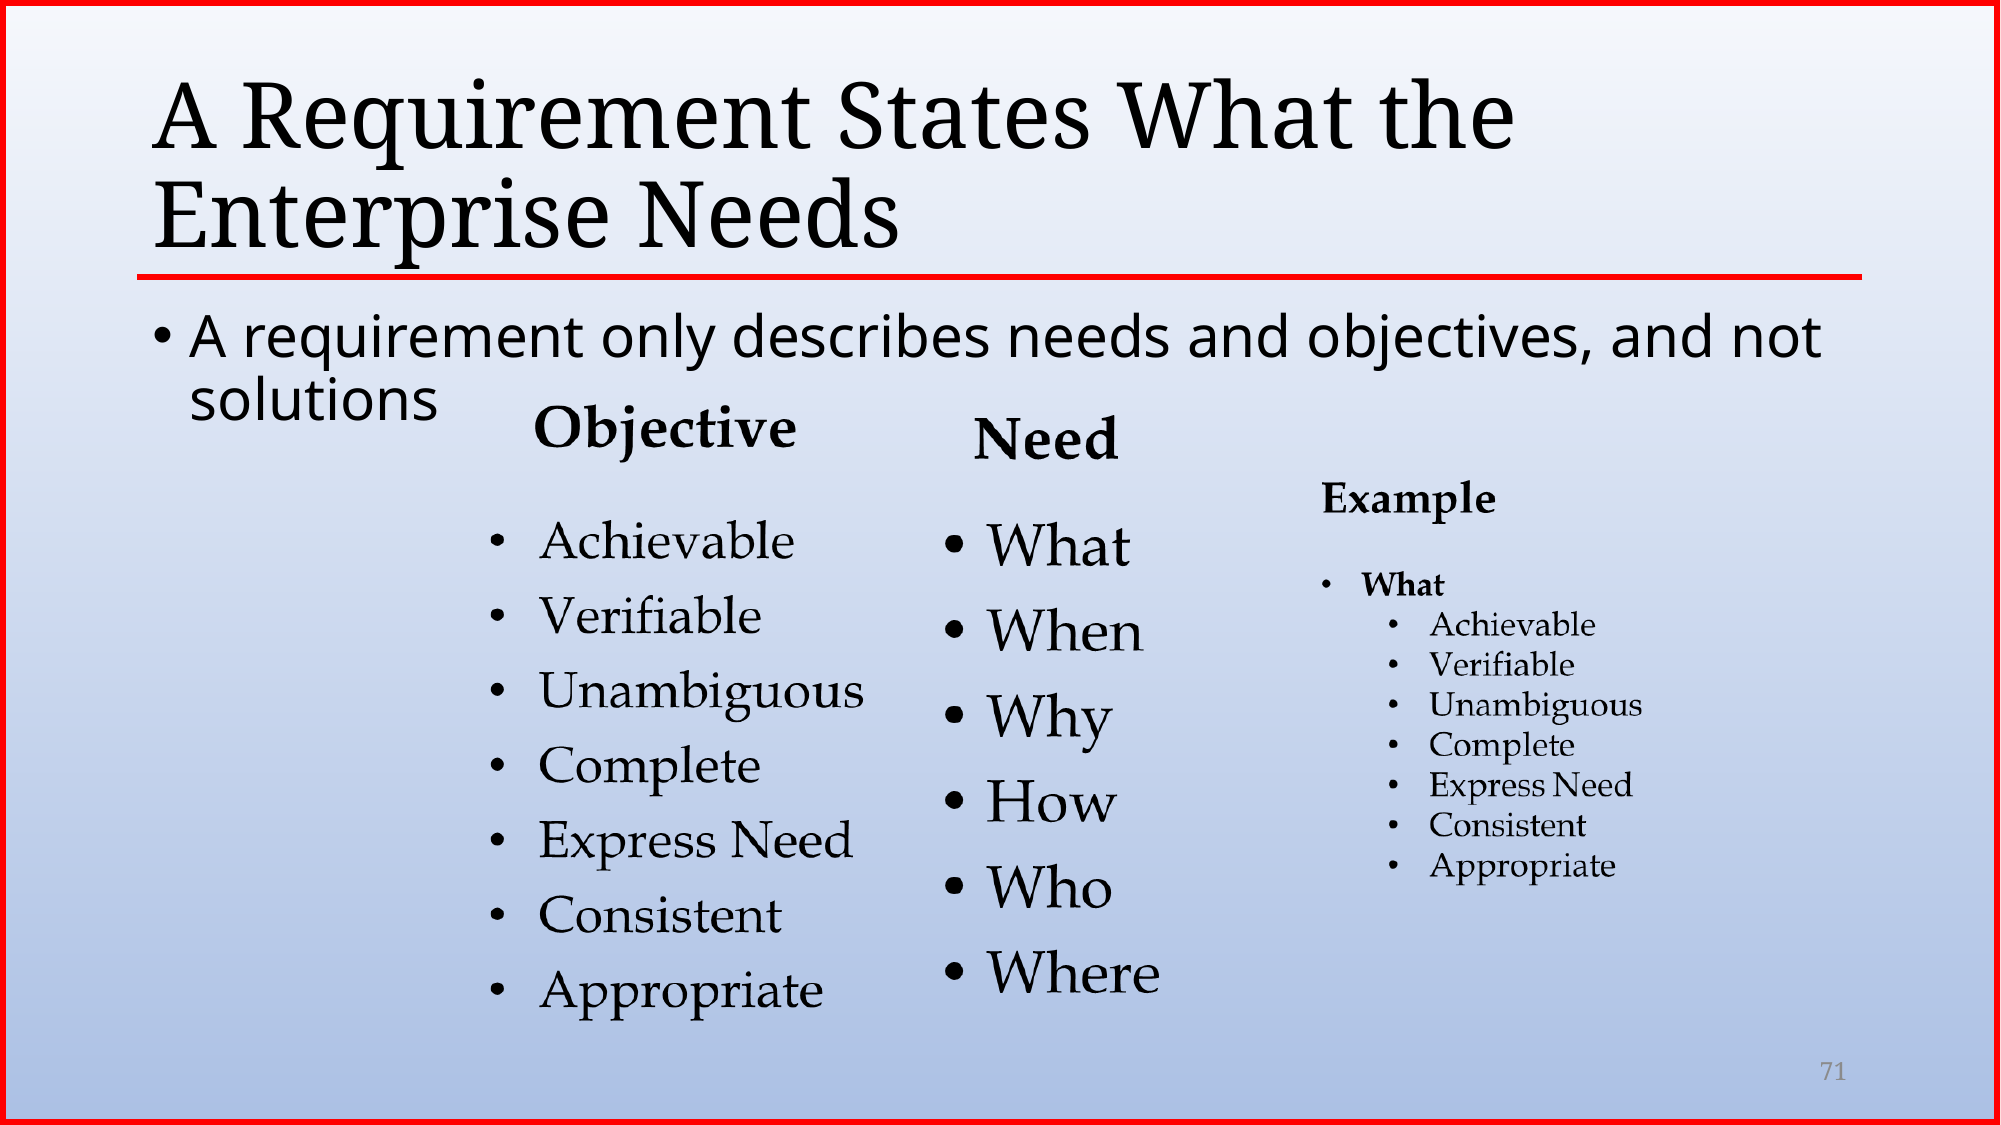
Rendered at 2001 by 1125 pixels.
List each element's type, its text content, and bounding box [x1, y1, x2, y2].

slide_number 71 [1412, 1042, 1863, 1103]
title A Requirement States What the Enterprise Needs [137, 59, 1863, 278]
list A requirement only describes needs and objectives, and not solutions [137, 299, 1863, 1014]
picture [458, 373, 1674, 1073]
